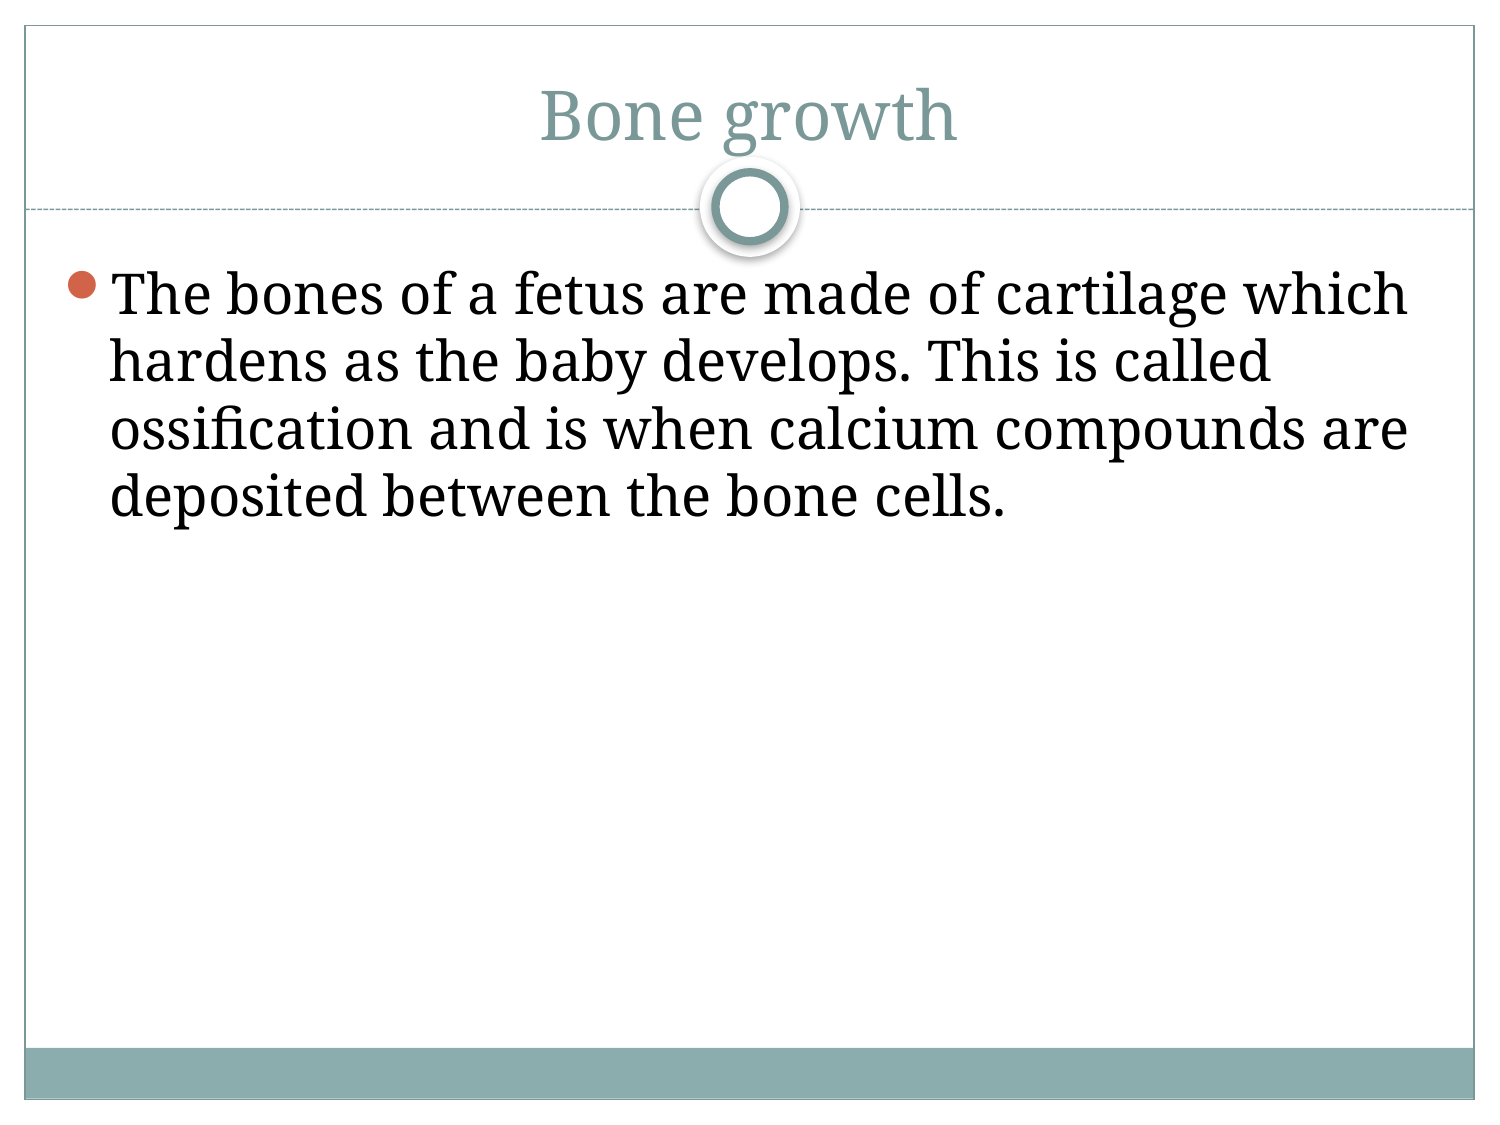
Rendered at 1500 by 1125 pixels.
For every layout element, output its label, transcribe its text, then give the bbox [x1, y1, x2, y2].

title Bone growth [49, 37, 1450, 162]
list The bones of a fetus are made of cartilage which hardens as the baby develops. This is called ossification and is when calcium compounds are deposited between the bone cells. [49, 250, 1445, 1001]
